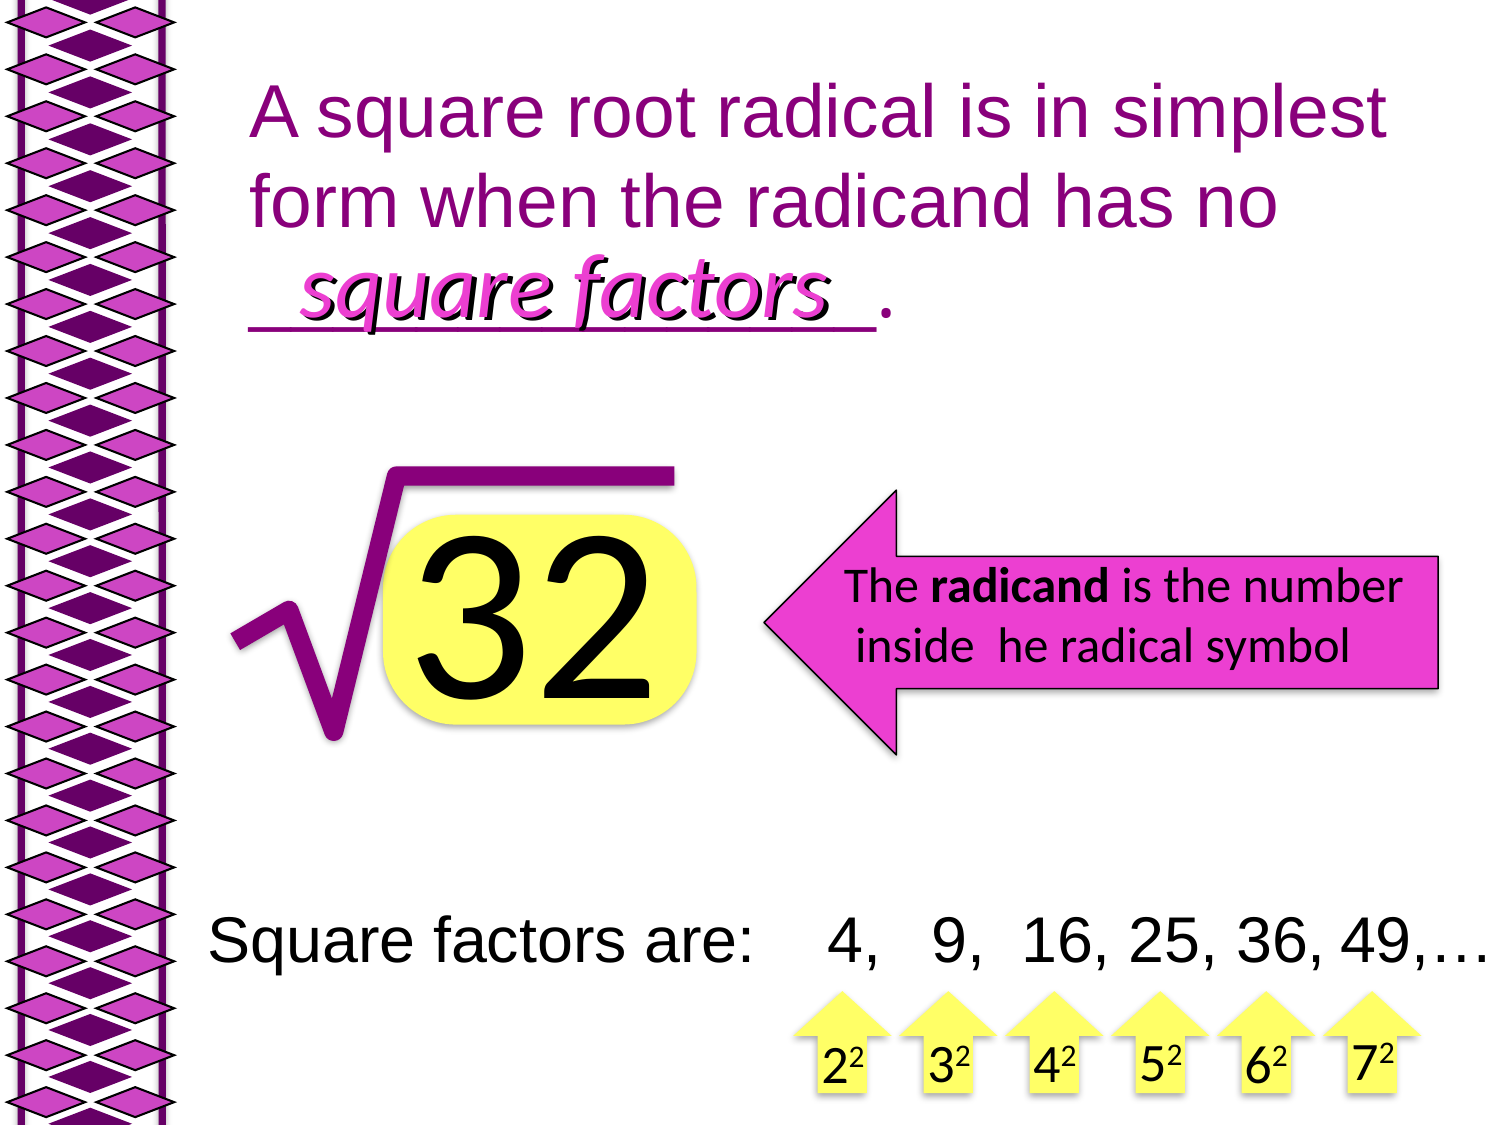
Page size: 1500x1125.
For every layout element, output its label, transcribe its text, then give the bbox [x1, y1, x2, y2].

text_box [898, 990, 1003, 1103]
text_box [234, 440, 771, 760]
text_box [792, 990, 897, 1103]
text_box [1322, 990, 1431, 1100]
text_box A square root radical is in simplest form when the radicand has no _______________. [235, 54, 1463, 340]
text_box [0, 500, 229, 669]
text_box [775, 489, 1445, 756]
text_box Square factors are: 4, 9, 16, 25, 36, 49,… [192, 890, 1500, 983]
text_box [1216, 990, 1321, 1103]
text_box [270, 218, 863, 348]
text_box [1004, 990, 1109, 1103]
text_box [1110, 990, 1215, 1102]
